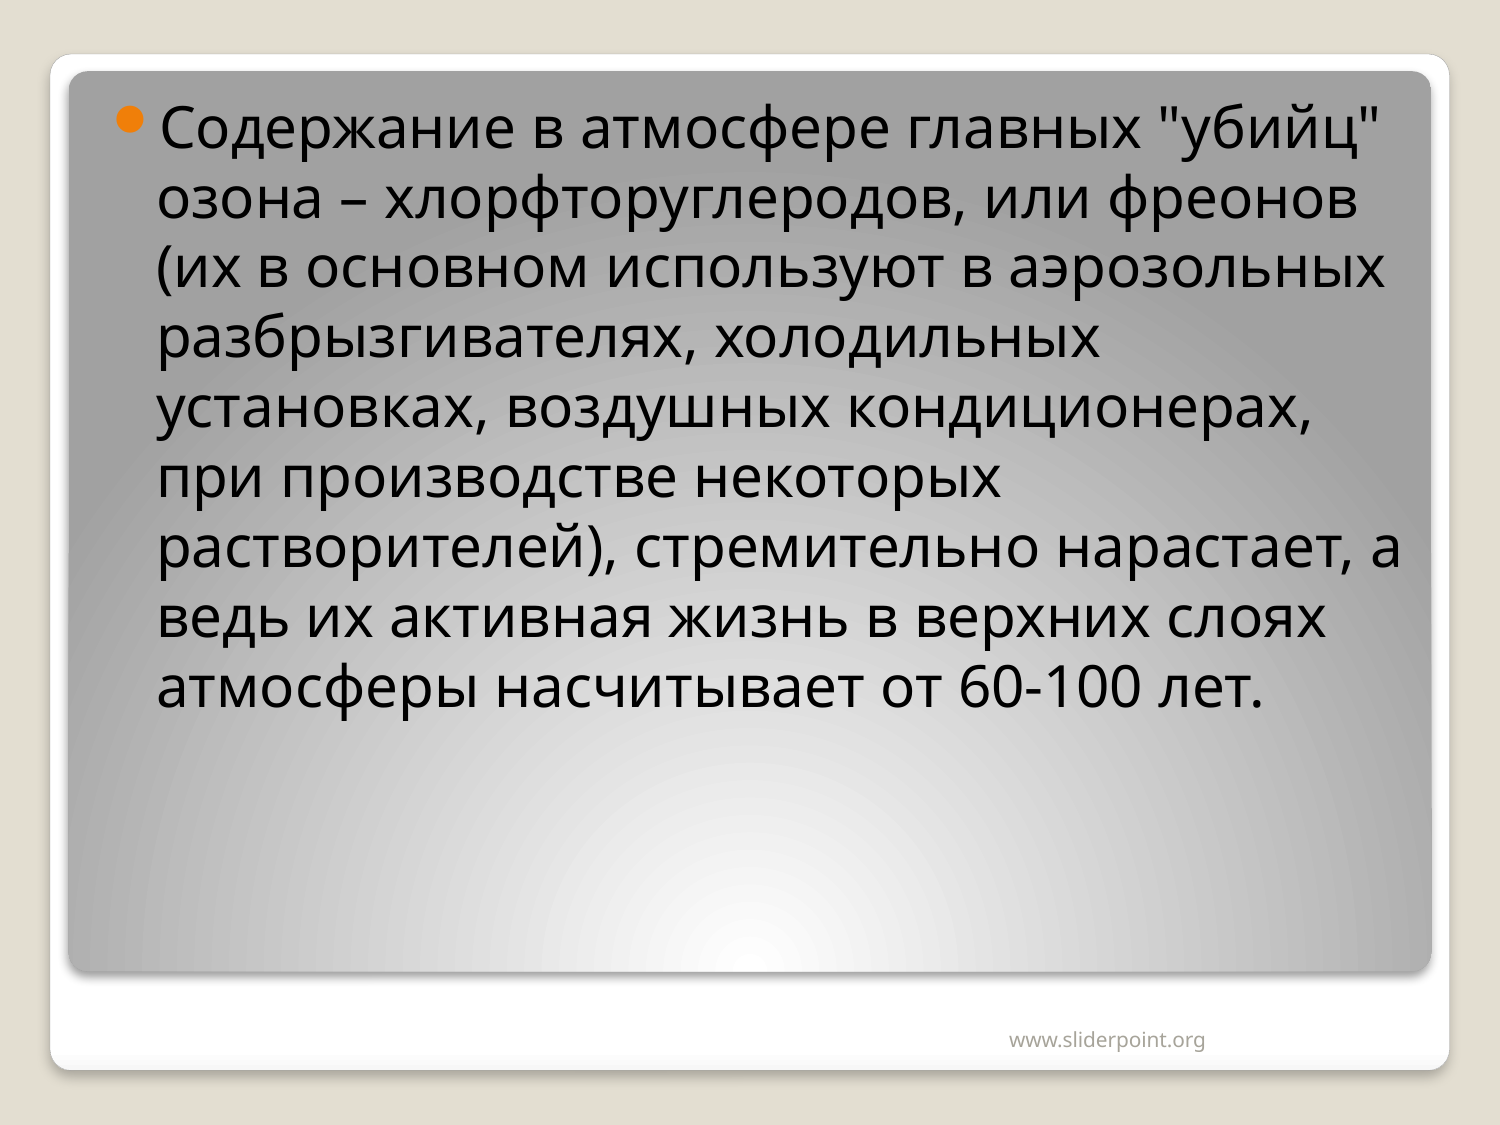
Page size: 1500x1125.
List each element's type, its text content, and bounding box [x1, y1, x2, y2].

footer www.sliderpoint.org [994, 1002, 1370, 1063]
list Содержание в атмосфере главных "убийц" озона – хлорфторуглеродов, или фреонов (их в основном используют в аэрозольных разбрызгивателях, холодильных установках, воздушных кондиционерах, при производстве некоторых растворителей), стремительно нарастает, а ведь их активная жизнь в верхних слоях атмосферы насчитывает от 60-100 лет. [82, 75, 1425, 963]
